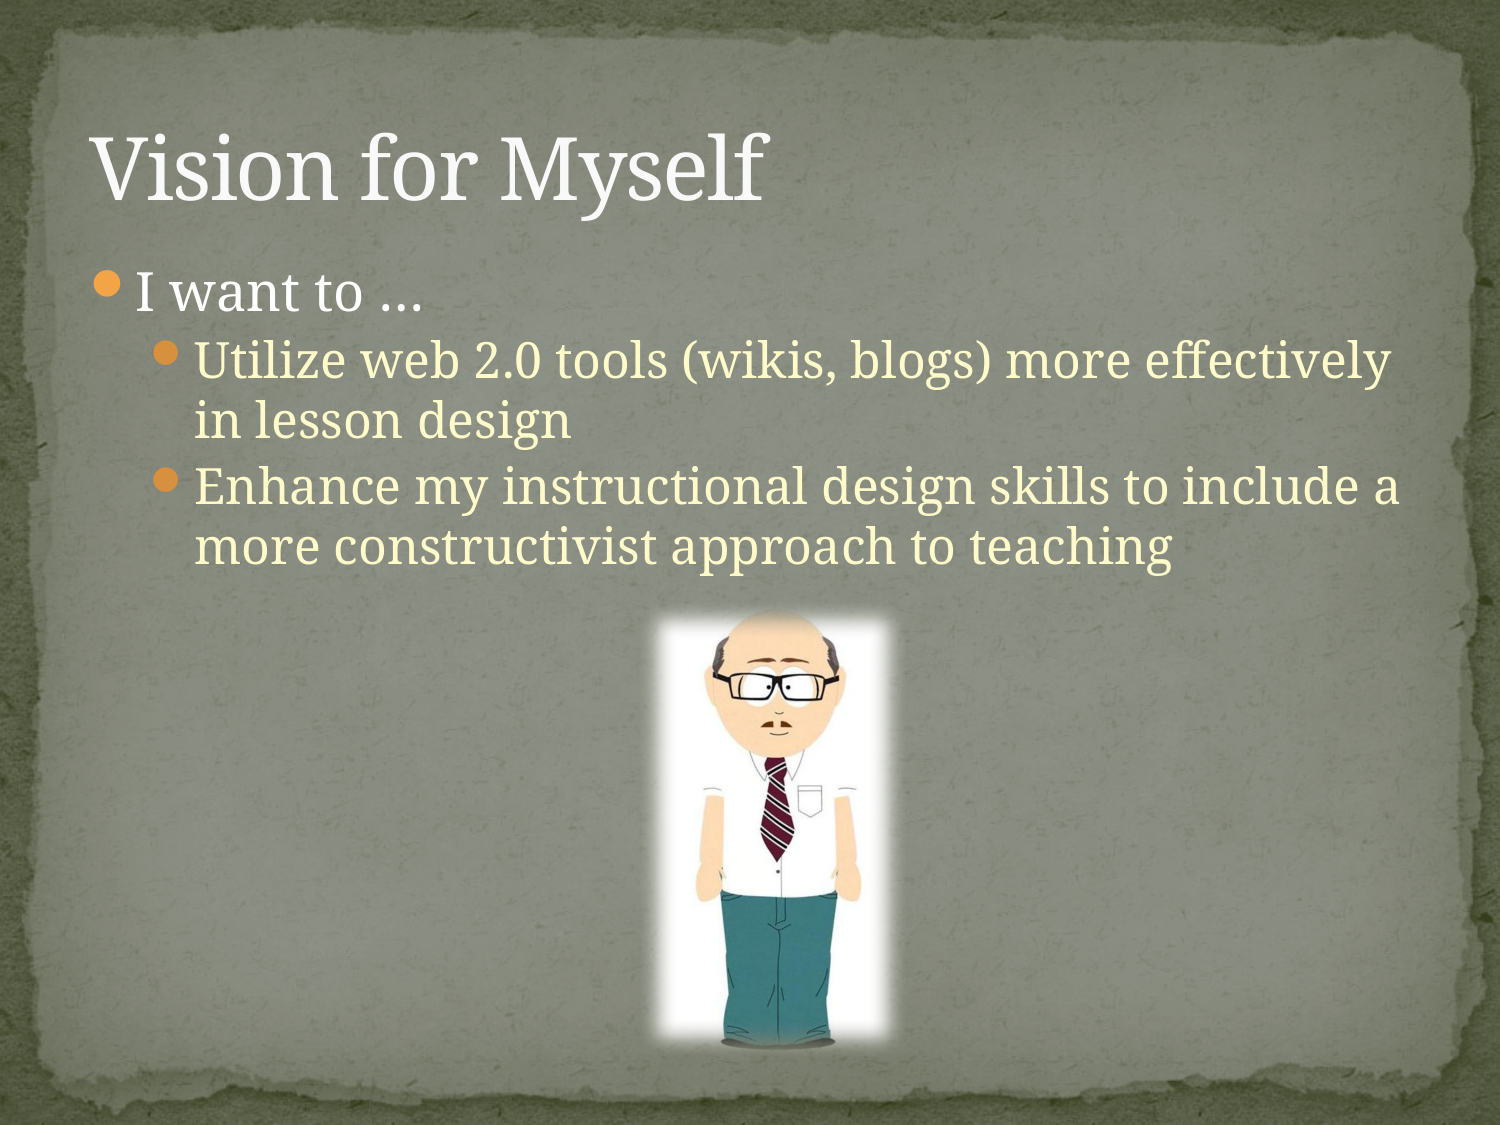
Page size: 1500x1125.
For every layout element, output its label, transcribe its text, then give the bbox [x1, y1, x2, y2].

picture [639, 602, 907, 1056]
title Vision for Myself [74, 24, 1425, 225]
list I want to … Utilize web 2.0 tools (wikis, blogs) more effectively in lesson design Enhance my instructional design skills to include a more constructivist approach to teaching [75, 249, 1425, 1000]
